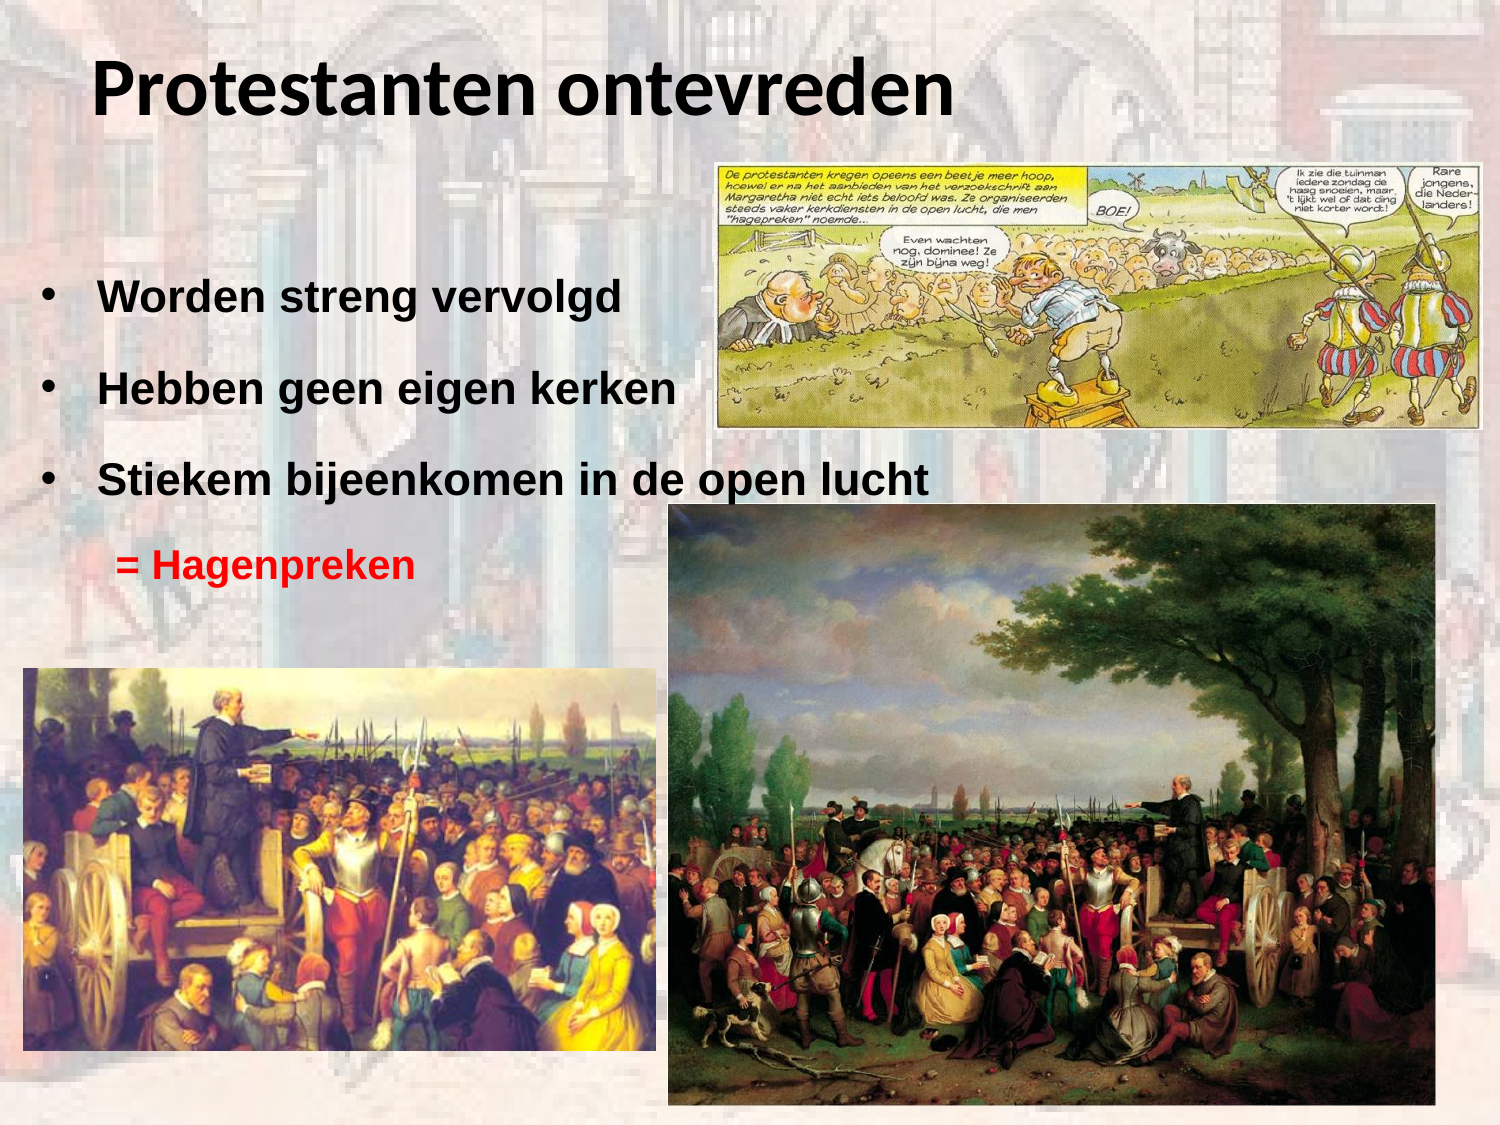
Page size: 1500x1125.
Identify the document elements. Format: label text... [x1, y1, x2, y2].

picture [23, 668, 657, 1052]
picture [667, 503, 1436, 1106]
picture [714, 161, 1483, 430]
title Protestanten ontevreden [76, 46, 1164, 140]
list Worden streng vervolgd Hebben geen eigen kerken Stiekem bijeenkomen in de open lucht = Hagenpreken [25, 231, 1117, 672]
